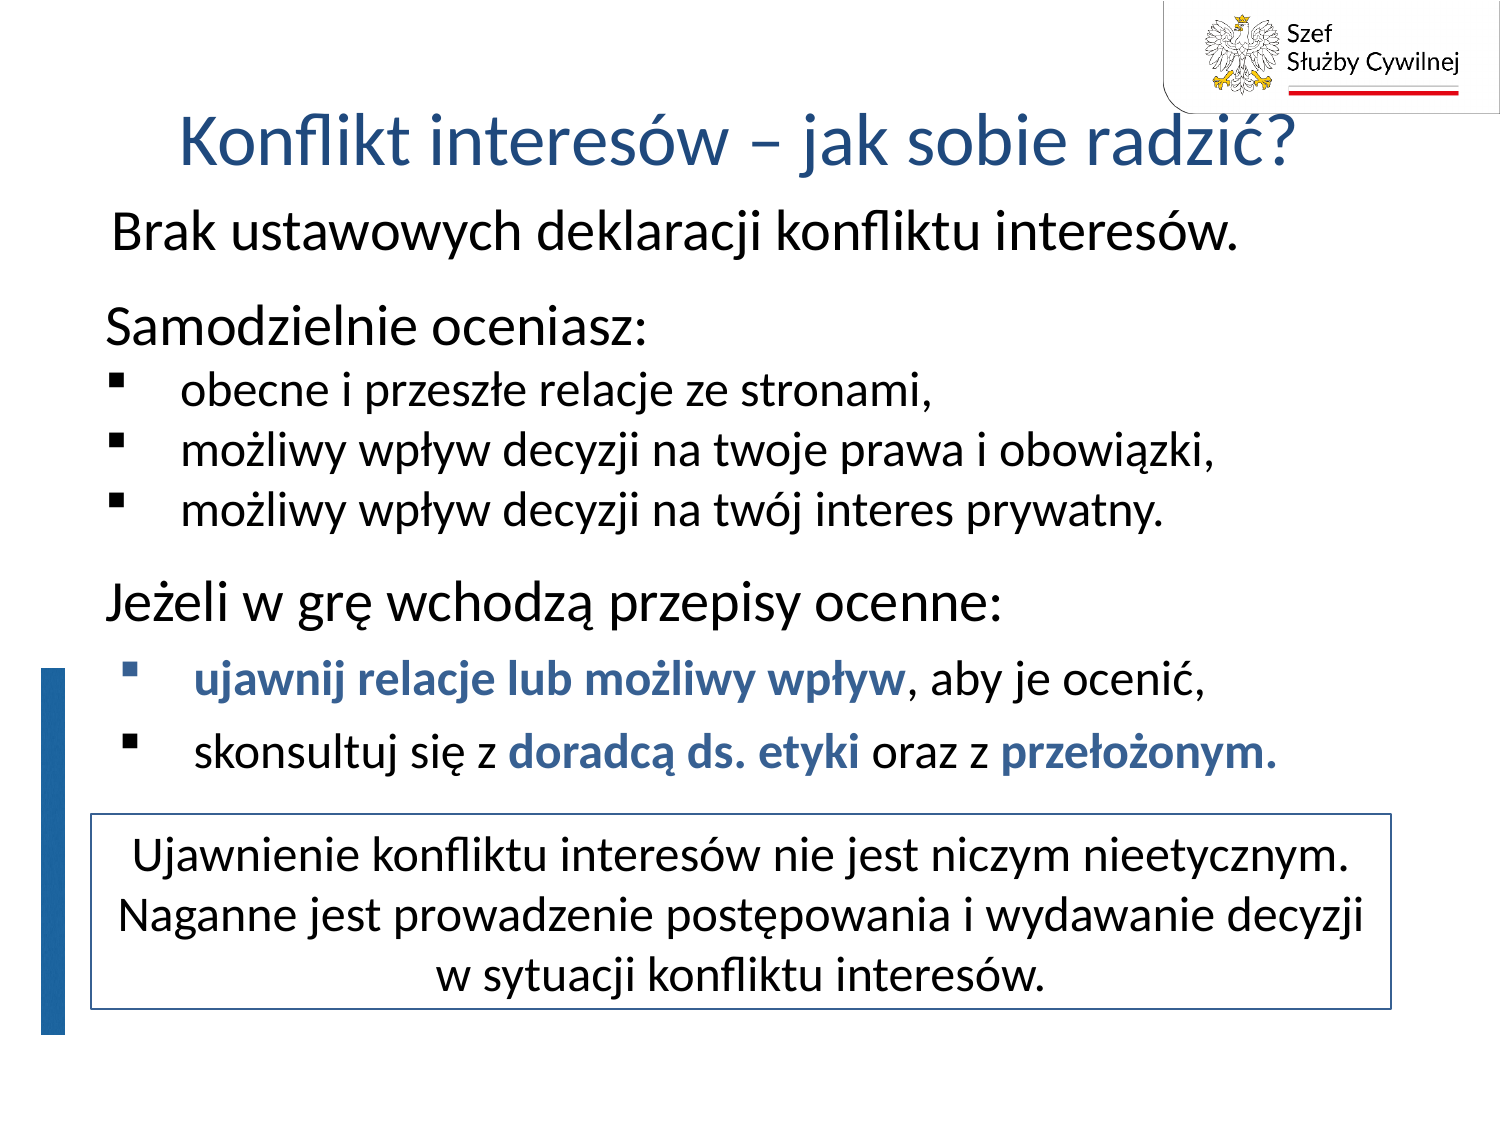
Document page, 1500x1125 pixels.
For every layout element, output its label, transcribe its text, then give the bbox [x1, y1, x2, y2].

text_box Brak ustawowych deklaracji konfliktu interesów. [96, 184, 1257, 270]
picture [41, 668, 65, 1035]
text_box Jeżeli w grę wchodzą przepisy ocenne: ujawnij relacje lub możliwy wpływ, aby je ocenić, skonsultuj się z doradcą ds. etyki oraz z przełożonym. [90, 555, 1372, 786]
text_box Ujawnienie konfliktu interesów nie jest niczym nieetycznym. Naganne jest prowadzenie postępowania i wydawanie decyzji w sytuacji konfliktu interesów. [91, 814, 1391, 1010]
title Konflikt interesów – jak sobie radzić? [90, 83, 1390, 208]
text_box Samodzielnie oceniasz: obecne i przeszłe relacje ze stronami, możliwy wpływ decyzji na twoje prawa i obowiązki, możliwy wpływ decyzji na twój interes prywatny. [90, 279, 1390, 544]
picture [1163, 0, 1500, 114]
